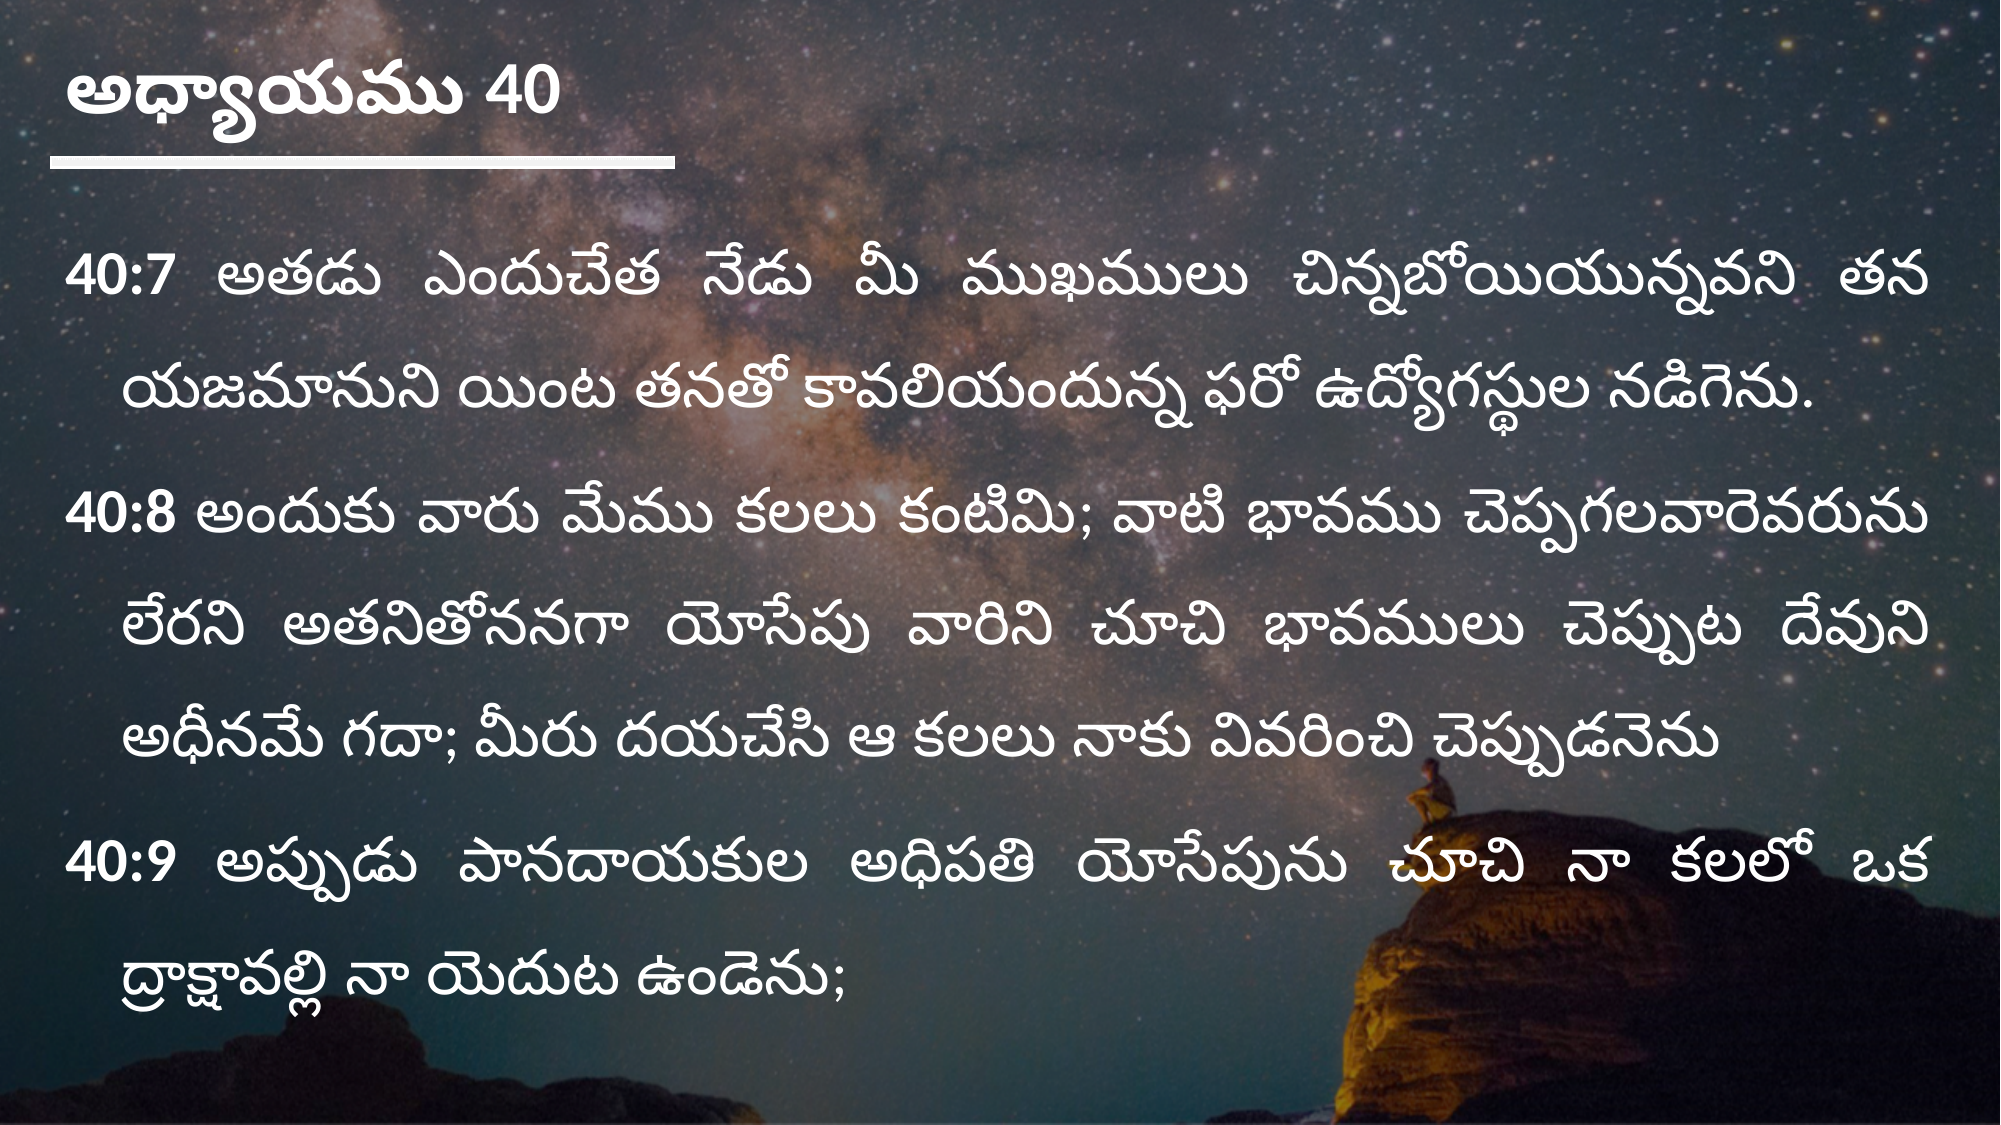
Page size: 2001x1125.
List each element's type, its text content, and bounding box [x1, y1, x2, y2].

picture [0, 0, 2000, 1125]
title అధ్యాయము 40 [50, 0, 1925, 167]
list 40:7 అతడు ఎందుచేత నేడు మీ ముఖములు చిన్నబోయియున్నవని తన యజమానుని యింట తనతో కావలియందున్న ఫరో ఉద్యోగస్థుల నడిగెను. 40:8 అందుకు వారు మేము కలలు కంటిమి; వాటి భావము చెప్పగలవారెవరును లేరని అతనితోననగా యోసేపు వారిని చూచి భావములు చెప్పుట దేవుని అధీనమే గదా; మీరు దయచేసి ఆ కలలు నాకు వివరించి చెప్పుడనెను 40:9 అప్పుడు పానదాయకుల అధిపతి యోసేపును చూచి నా కలలో ఒక ద్రాక్షావల్లి నా యెదుట ఉండెను; [50, 187, 1946, 1063]
